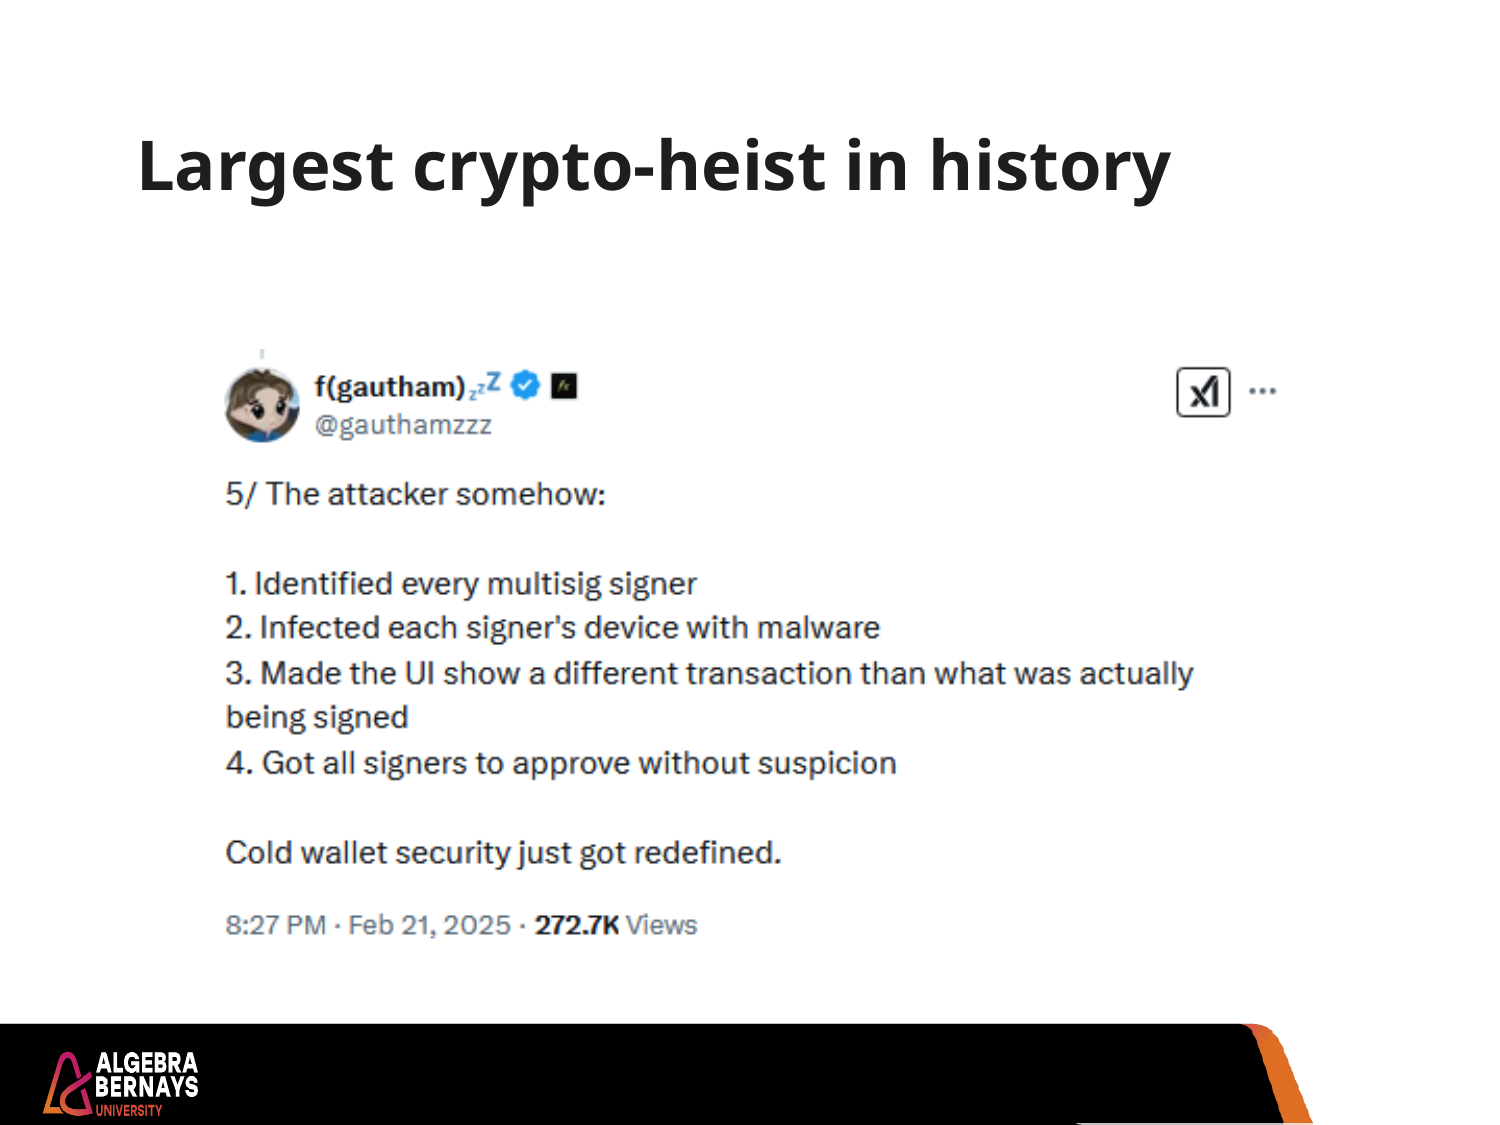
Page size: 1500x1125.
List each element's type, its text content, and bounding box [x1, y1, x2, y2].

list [197, 349, 1303, 964]
picture [0, 1023, 1468, 1125]
title Largest crypto-heist in history [103, 59, 1397, 278]
